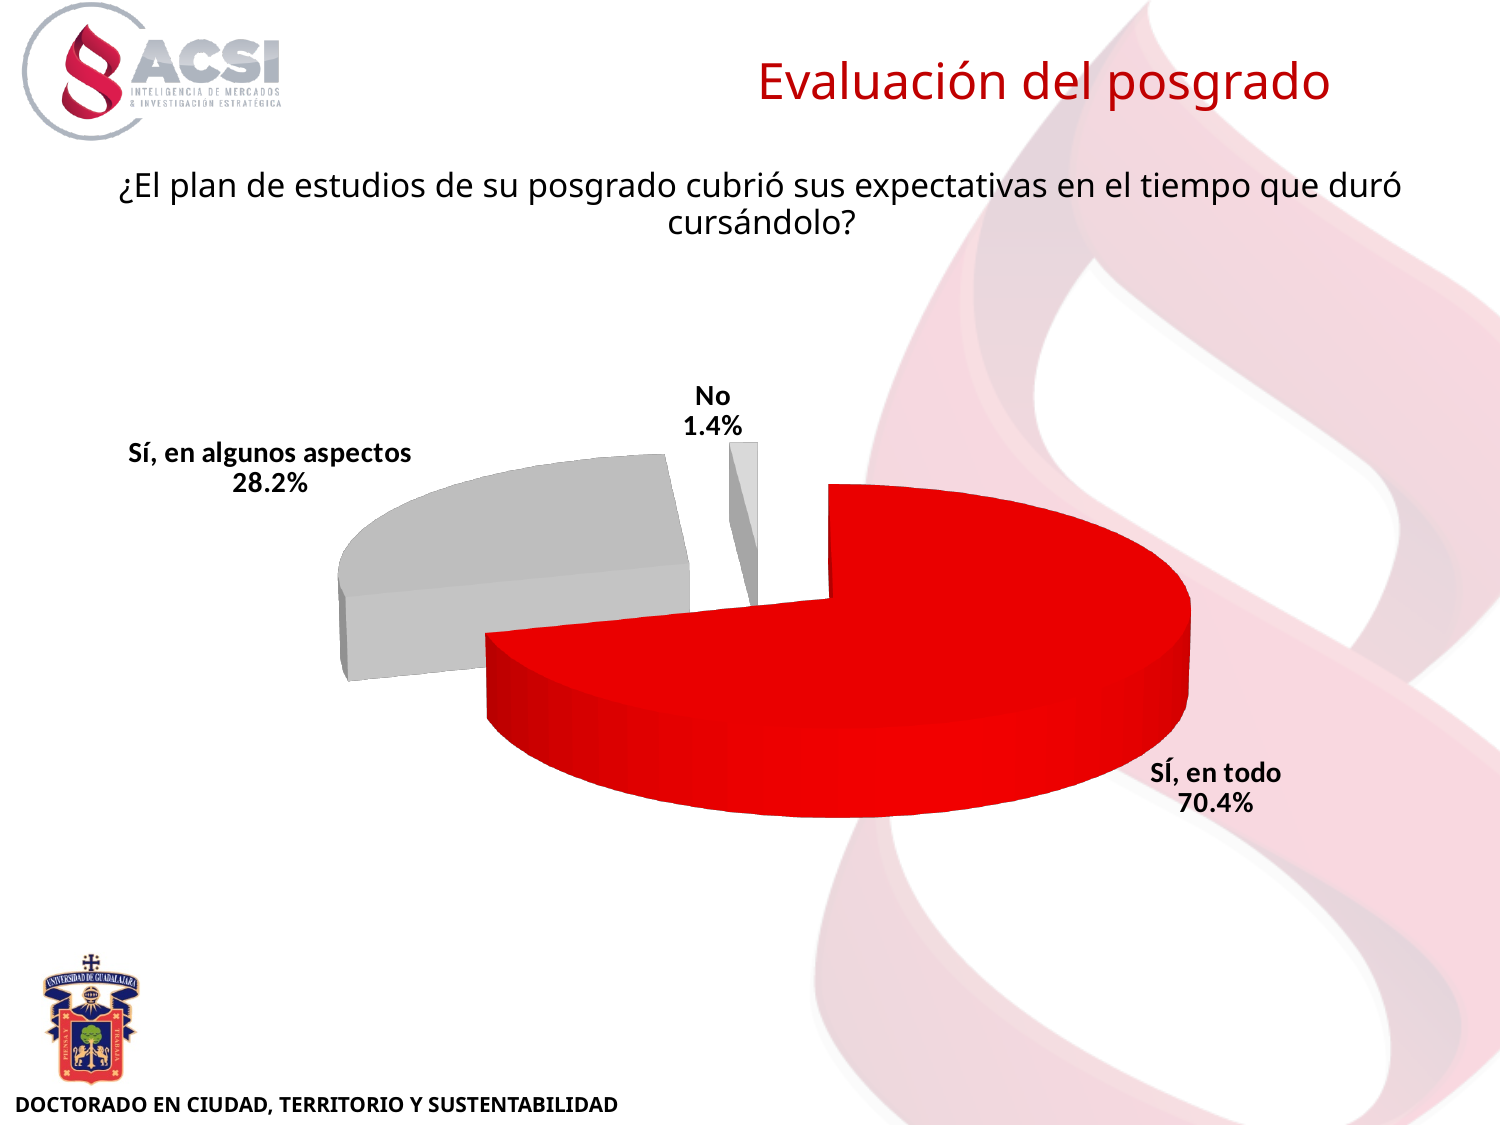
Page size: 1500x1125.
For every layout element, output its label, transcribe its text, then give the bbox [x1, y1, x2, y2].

text_box Evaluación del posgrado [589, 42, 1500, 118]
text_box ¿El plan de estudios de su posgrado cubrió sus expectativas en el tiempo que duró cursándolo? [64, 160, 1459, 204]
picture [10, 0, 292, 159]
chart [0, 182, 1500, 1125]
